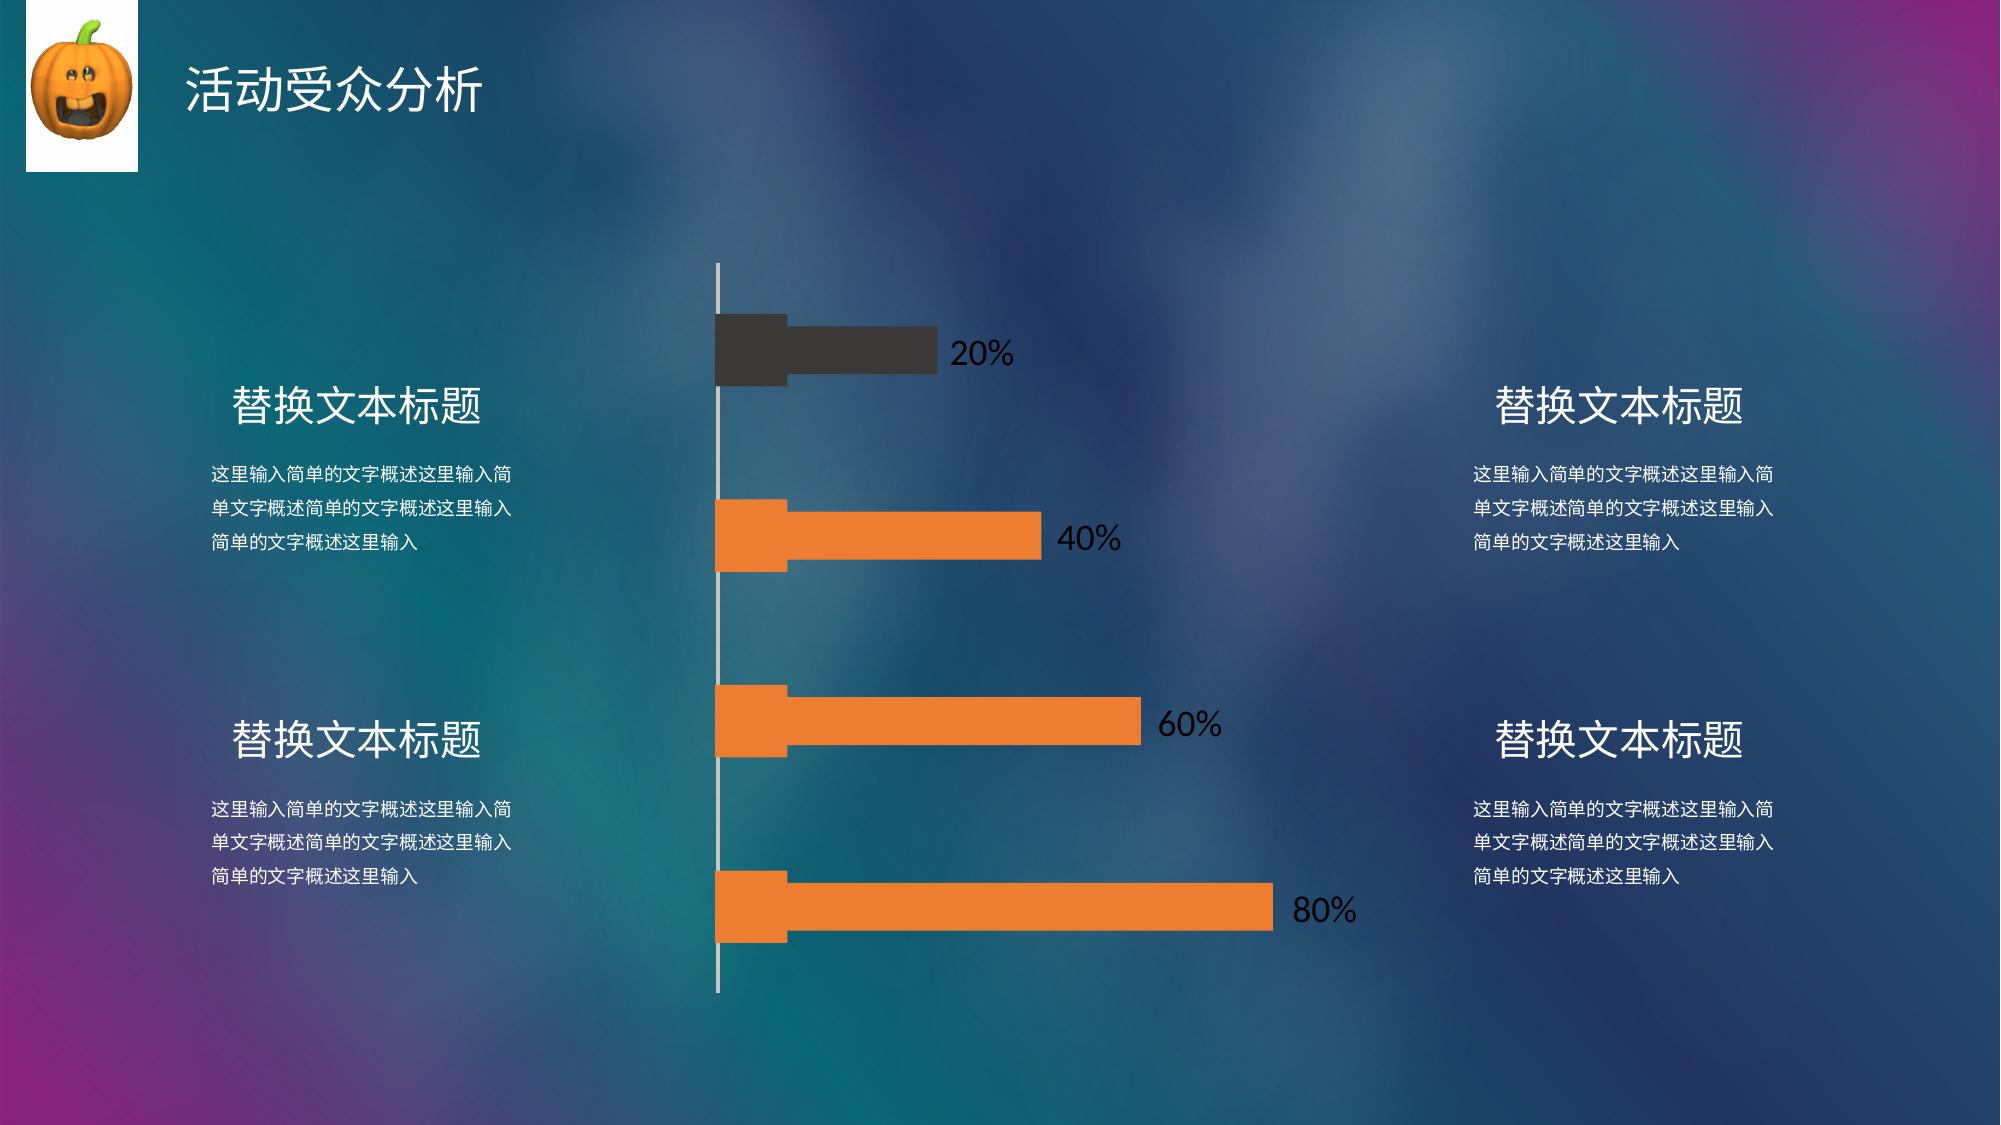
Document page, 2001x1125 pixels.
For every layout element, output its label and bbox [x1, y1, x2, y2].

text_box [196, 372, 544, 562]
picture [0, 0, 2000, 1125]
text_box [26, 0, 501, 172]
text_box [1459, 706, 1807, 897]
text_box [1459, 372, 1807, 562]
text_box [715, 262, 1469, 993]
text_box [196, 706, 544, 897]
